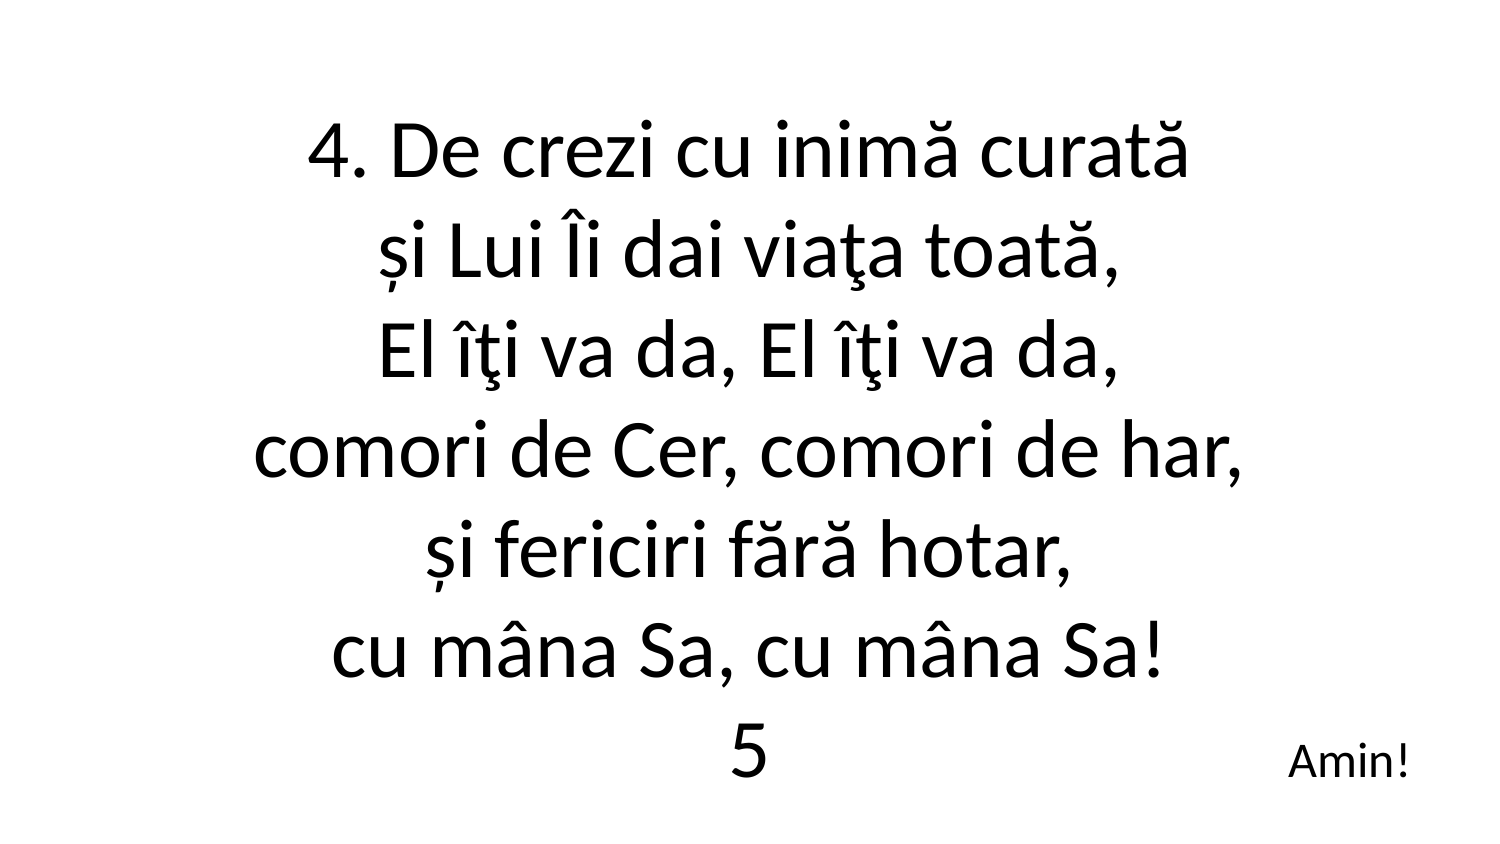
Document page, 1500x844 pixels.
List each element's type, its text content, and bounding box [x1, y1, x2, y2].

text_box 4. De crezi cu inimă curată și Lui Îi dai viaţa toată, El îţi va da, El îţi va da, comori de Cer, comori de har, și fericiri fără hotar, cu mâna Sa, cu mâna Sa! 5 [238, 42, 1262, 802]
text_box Amin! [1273, 674, 1427, 795]
